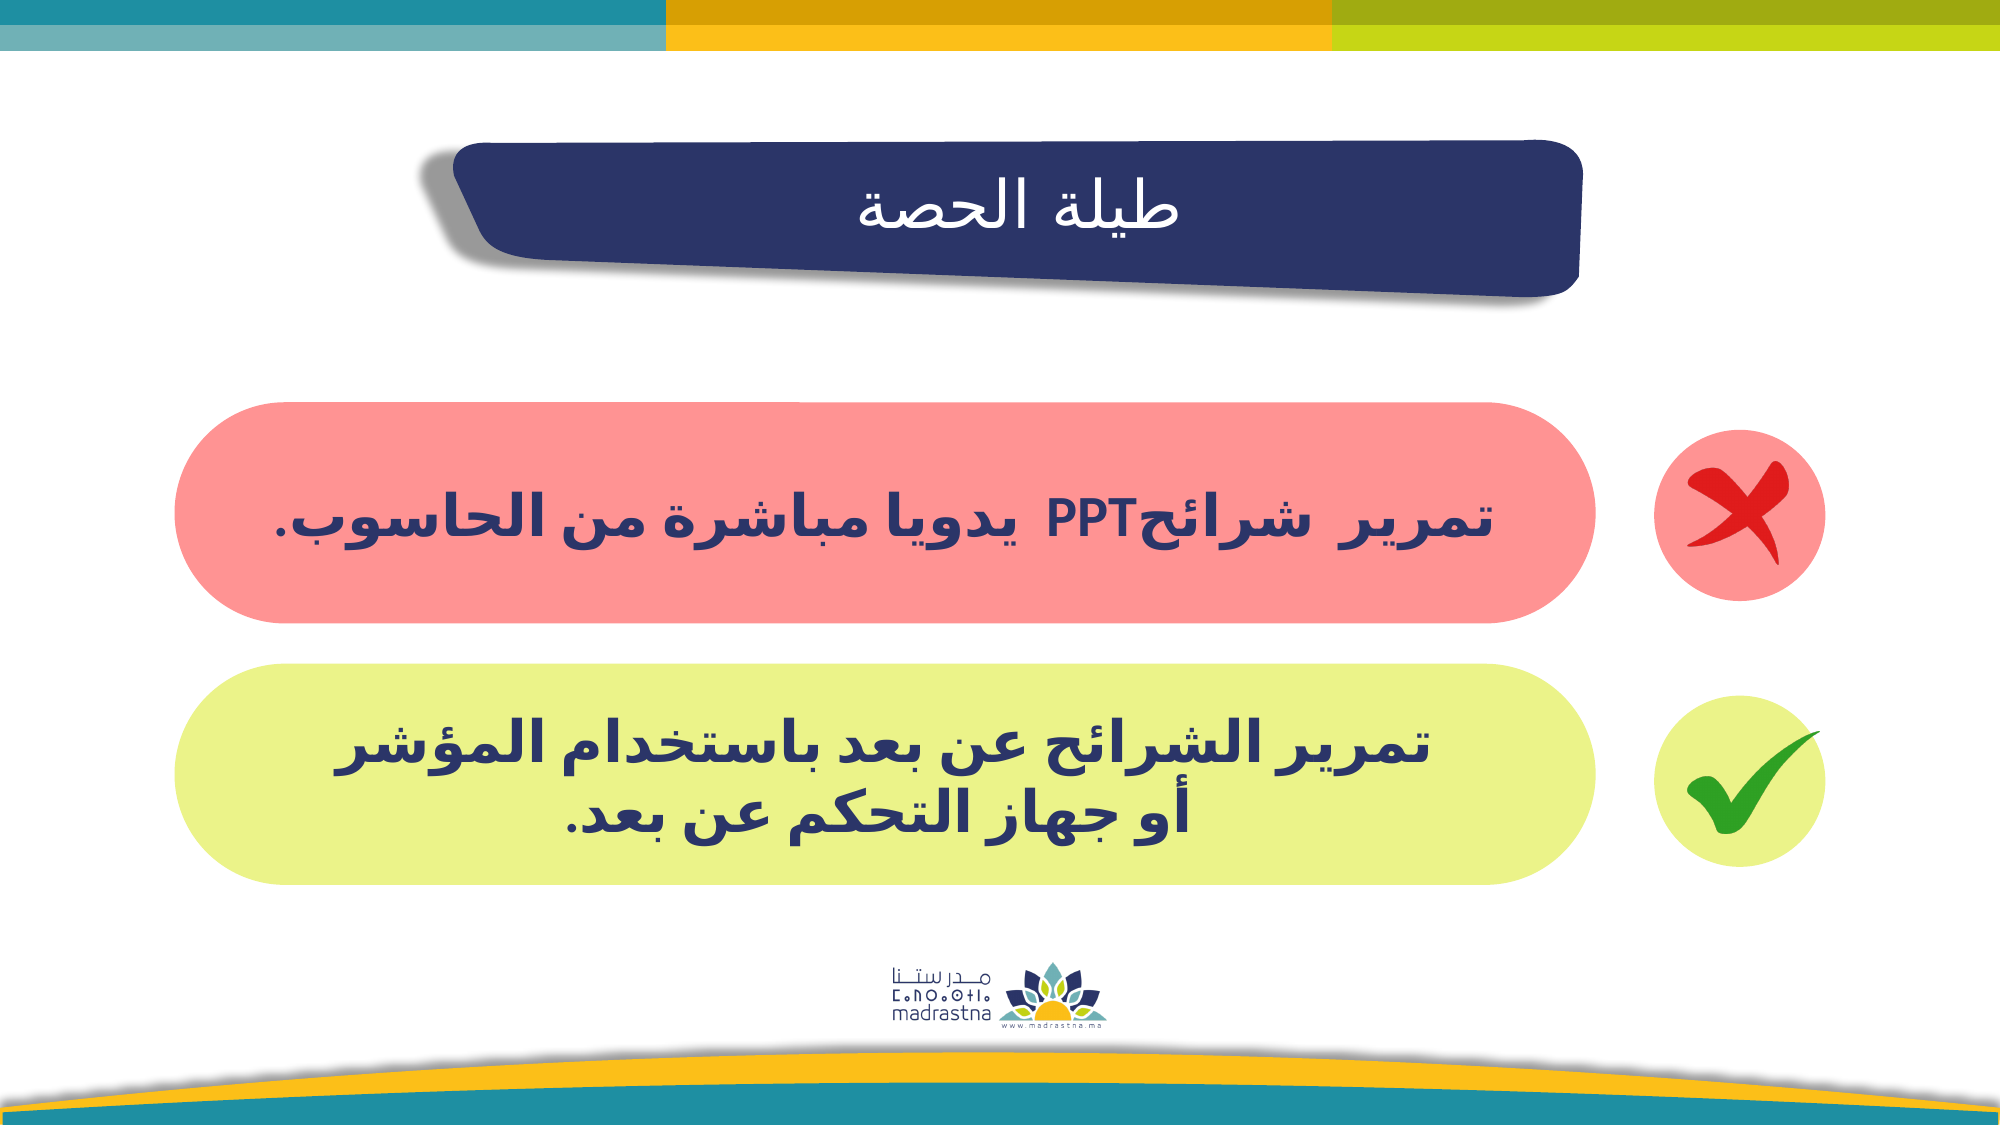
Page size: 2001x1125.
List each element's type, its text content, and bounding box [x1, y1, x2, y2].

text_box [1820, 748, 1827, 814]
picture [1687, 731, 1820, 834]
picture [1687, 461, 1789, 565]
text_box تمرير الشرائح عن بعد باستخدام المؤشر أو جهاز التحكم عن بعد. [173, 662, 1597, 886]
text_box [1653, 428, 1827, 603]
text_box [0, 1052, 2000, 1125]
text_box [0, 0, 2000, 52]
text_box [1653, 694, 1811, 868]
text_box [447, 100, 1591, 296]
picture [893, 962, 1107, 1028]
text_box تمرير شرائحPPT يدويا مباشرة من الحاسوب. [173, 401, 1597, 625]
